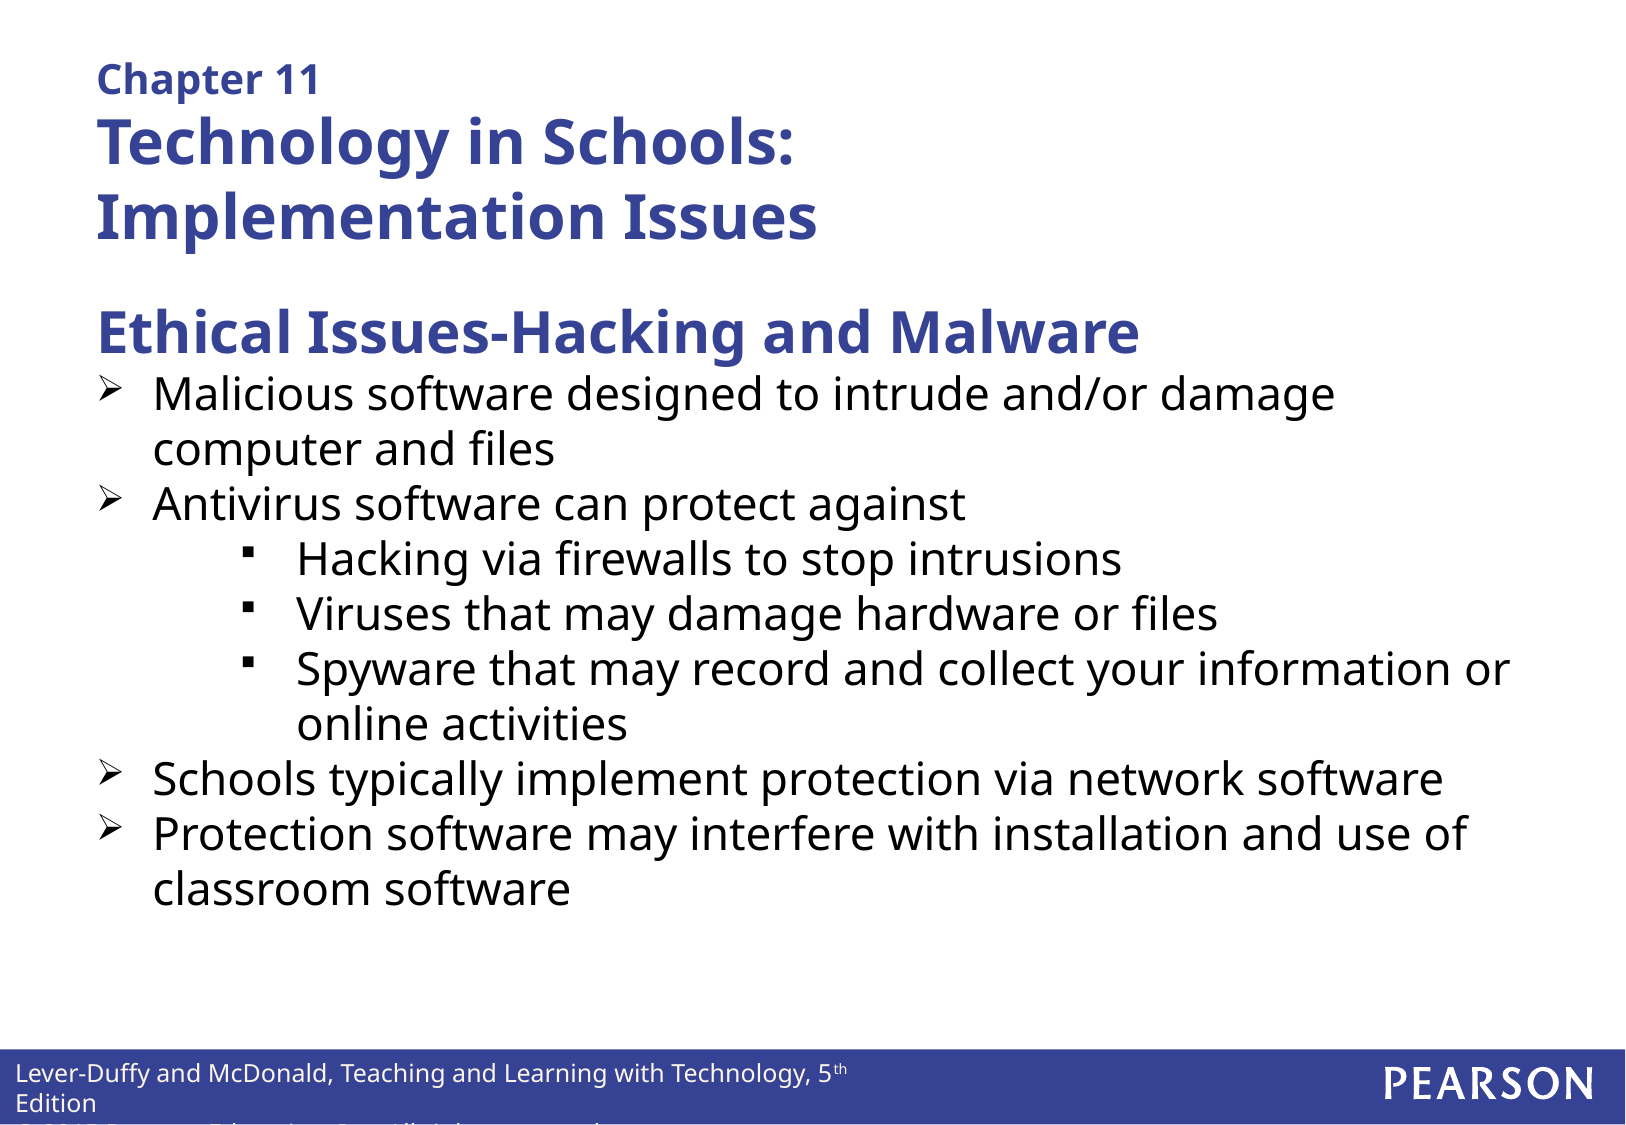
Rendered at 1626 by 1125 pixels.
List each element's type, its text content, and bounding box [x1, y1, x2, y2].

title Chapter 11 Technology in Schools: Implementation Issues [81, 45, 1544, 233]
list Ethical Issues-Hacking and Malware Malicious software designed to intrude and/or damage computer and files Antivirus software can protect against Hacking via firewalls to stop intrusions Viruses that may damage hardware or files Spyware that may record and collect your information or online activities Schools typically implement protection via network software Protection software may interfere with installation and use of classroom software [81, 287, 1544, 1005]
